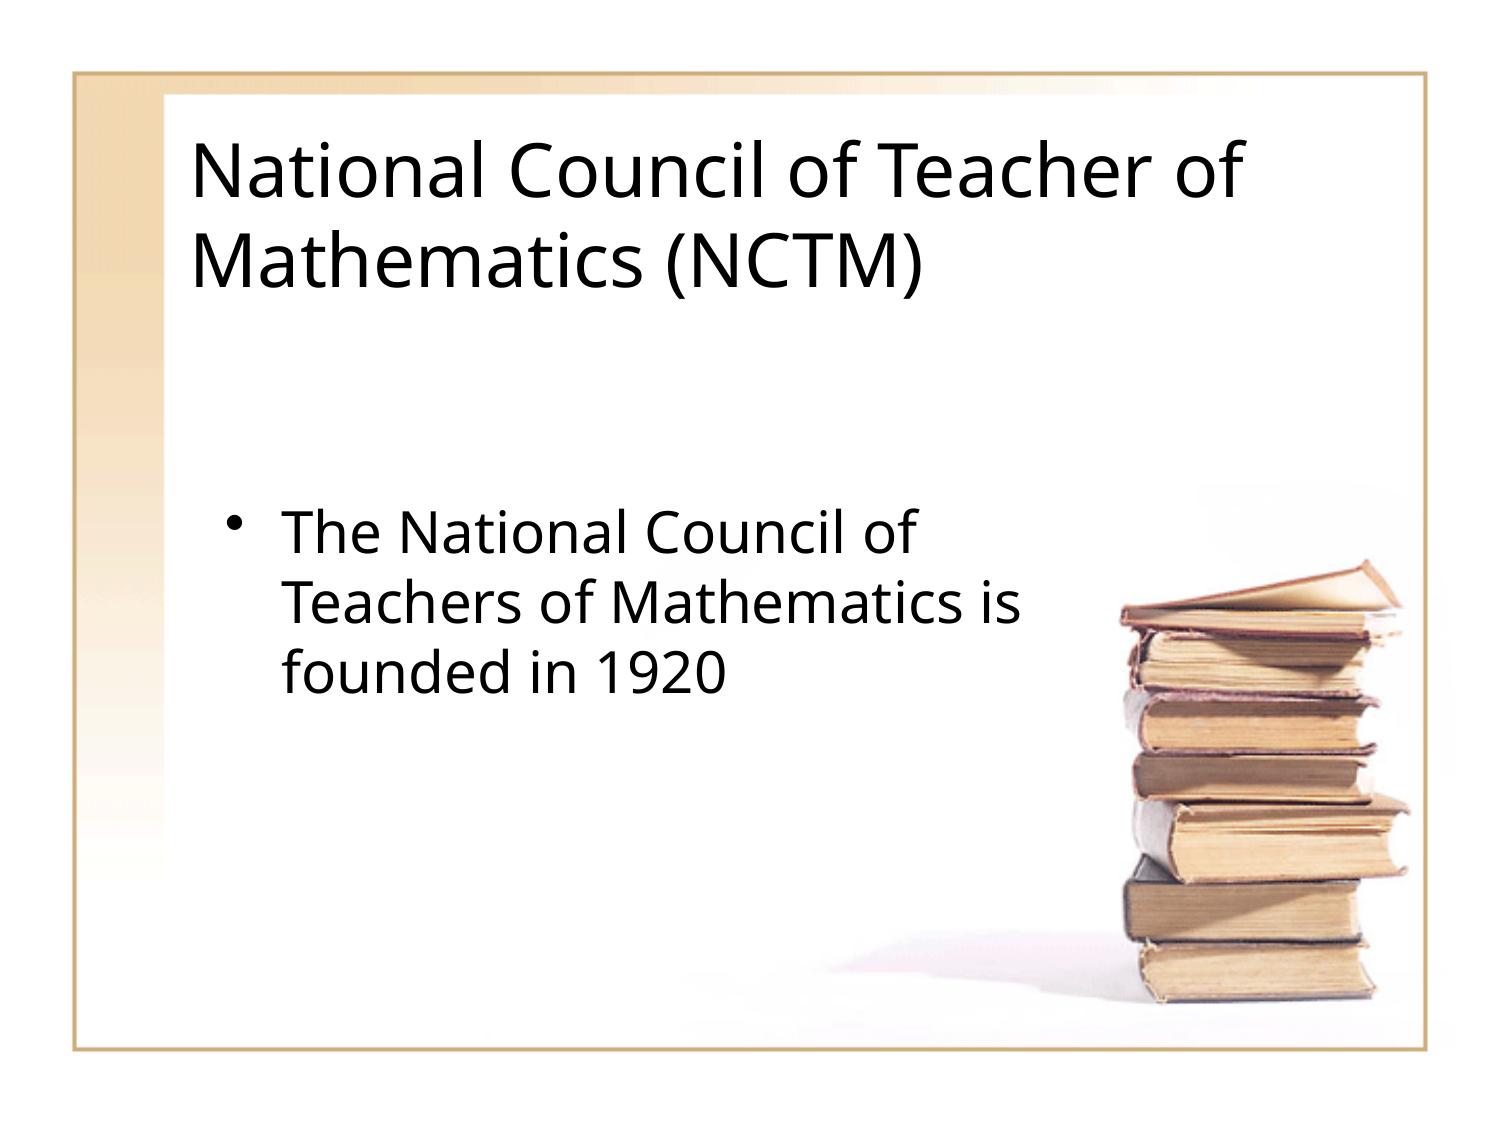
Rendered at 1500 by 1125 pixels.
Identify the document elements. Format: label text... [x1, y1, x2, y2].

picture [0, 0, 1500, 1125]
list The National Council of Teachers of Mathematics is founded in 1920 [209, 487, 1073, 813]
title National Council of Teacher of Mathematics (NCTM) [174, 125, 1338, 300]
